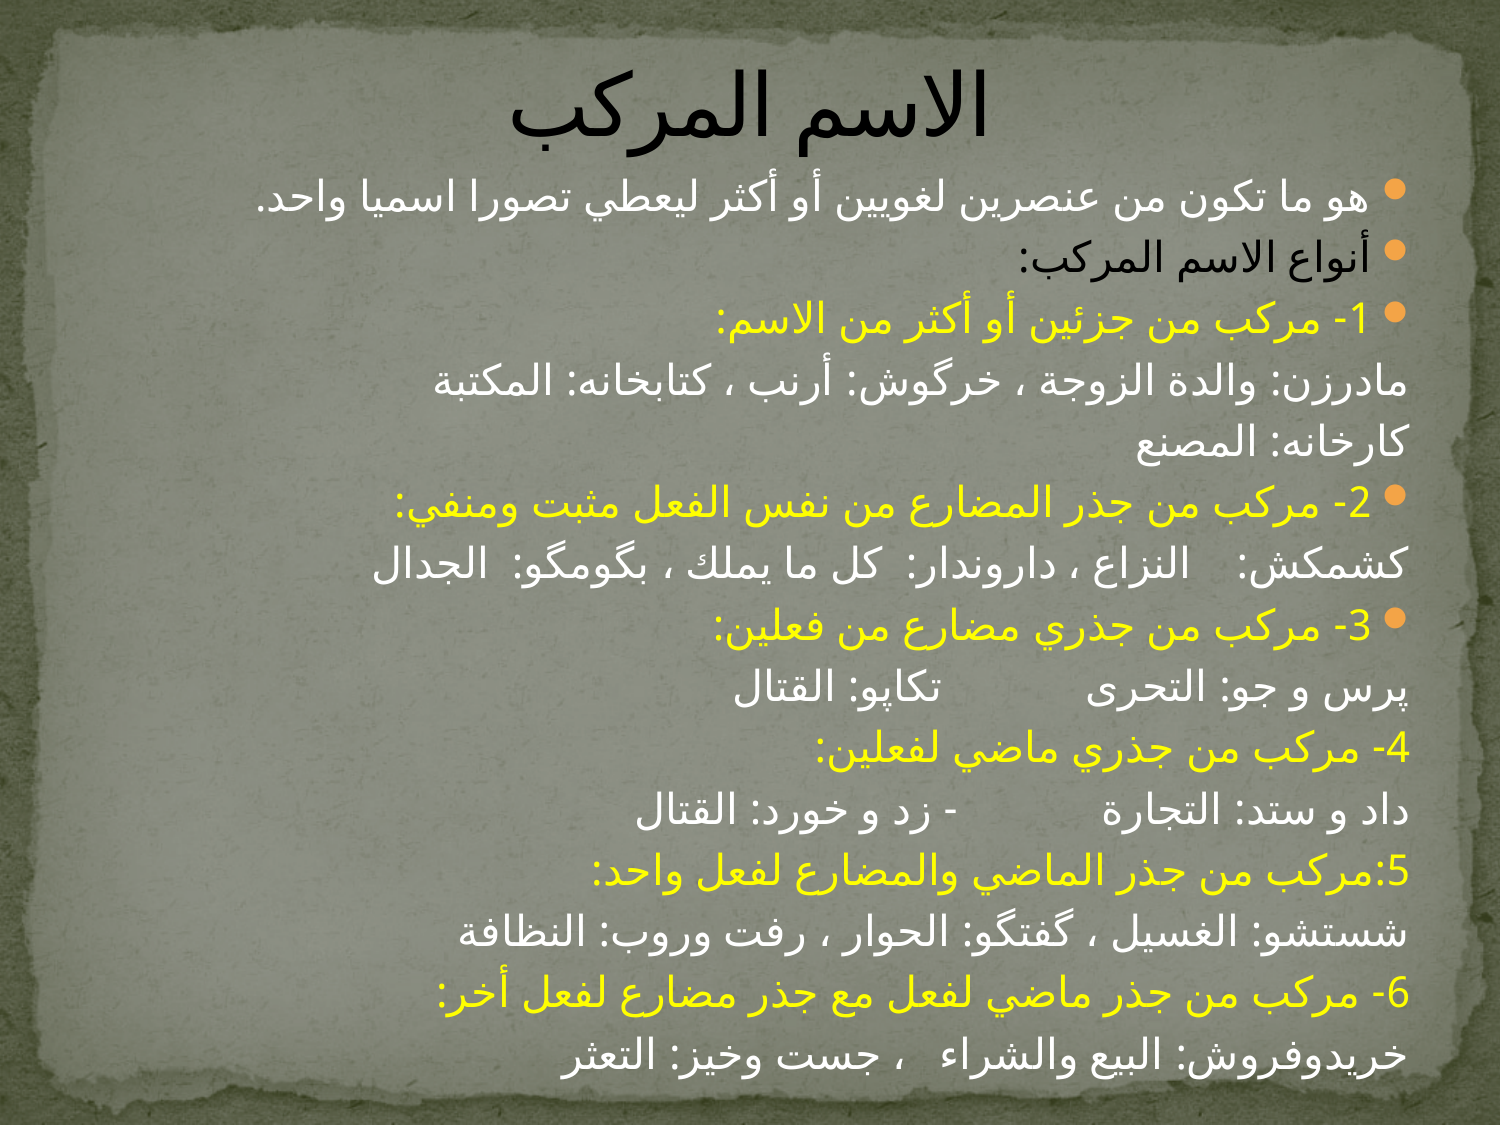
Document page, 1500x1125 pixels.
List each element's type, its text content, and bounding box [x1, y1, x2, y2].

title الاسم المركب [74, 24, 1425, 161]
list هو ما تكون من عنصرين لغويين أو أكثر ليعطي تصورا اسميا واحد. أنواع الاسم المركب: 1- مركب من جزئين أو أكثر من الاسم: مادرزن: والدة الزوجة ، خرگوش: أرنب ، كتابخانه: المكتبة كارخانه: المصنع 2- مركب من جذر المضارع من نفس الفعل مثبت ومنفي: كشمكش: النزاع ، داروندار: كل ما يملك ، بگومگو: الجدال 3- مركب من جذري مضارع من فعلين: پرس و جو: التحری تکاپو: القتال 4- مرکب من جذري ماضي لفعلين: داد و ستد: التجارة - زد و خورد: القتال 5:مرکب من جذر الماضي والمضارع لفعل واحد: شستشو: الغسيل ، گفتگو: الحوار ، رفت وروب: النظافة 6- مركب من جذر ماضي لفعل مع جذر مضارع لفعل أخر: خريدوفروش: البيع والشراء ، جست وخيز: التعثر [75, 161, 1425, 1094]
